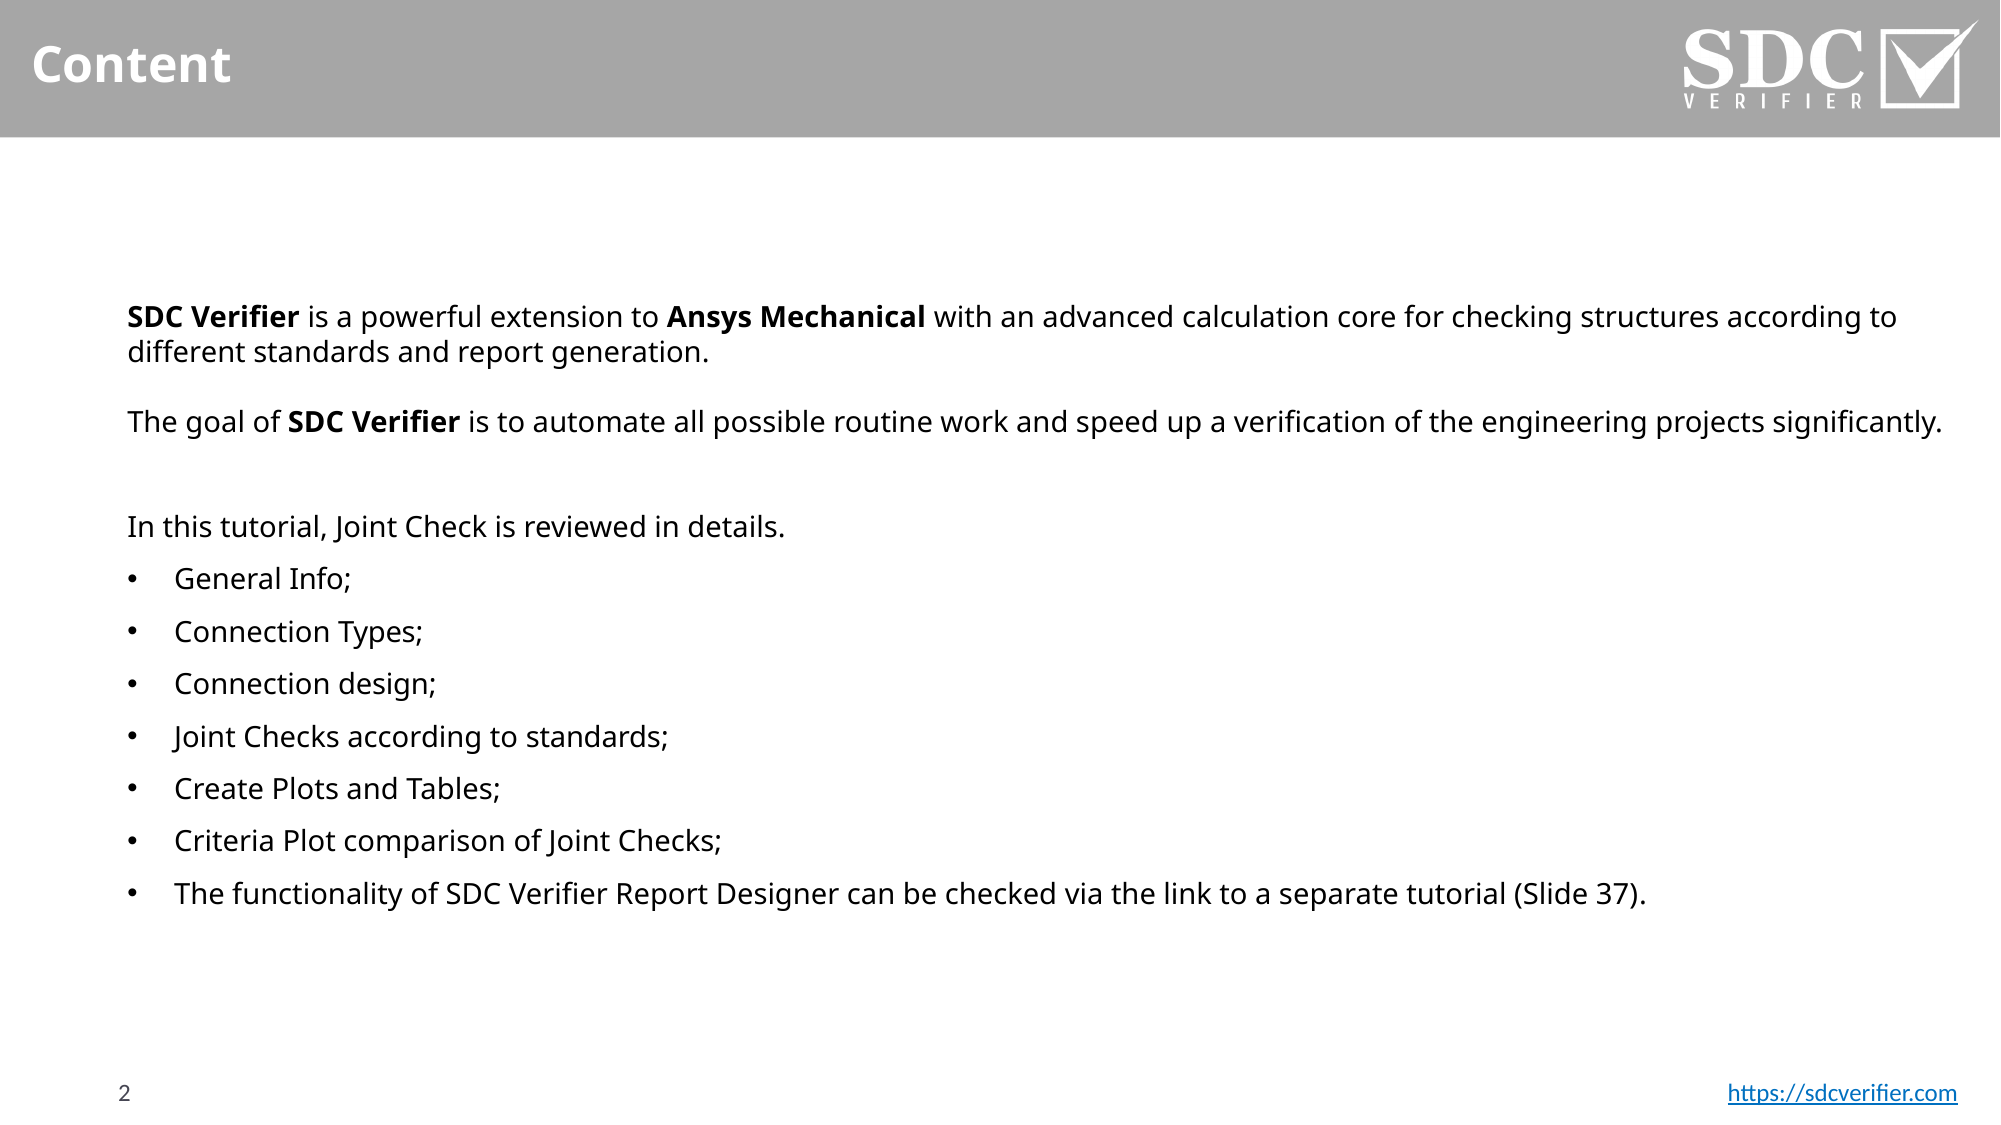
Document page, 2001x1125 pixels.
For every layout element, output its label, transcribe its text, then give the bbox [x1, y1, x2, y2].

slide_number 2 [1, 1061, 146, 1122]
title Content [16, 24, 1948, 113]
text_box SDC Verifier is a powerful extension to Ansys Mechanical with an advanced calculation core for checking structures according to different standards and report generation. The goal of SDC Verifier is to automate all possible routine work and speed up a verification of the engineering projects significantly. In this tutorial, Joint Check is reviewed in details. General Info; Connection Types; Connection design; Joint Checks according to standards; Create Plots and Tables; Criteria Plot comparison of Joint Checks; The functionality of SDC Verifier Report Designer can be checked via the link to a separate tutorial (Slide 37). [112, 290, 1973, 970]
picture [1644, 0, 2000, 148]
